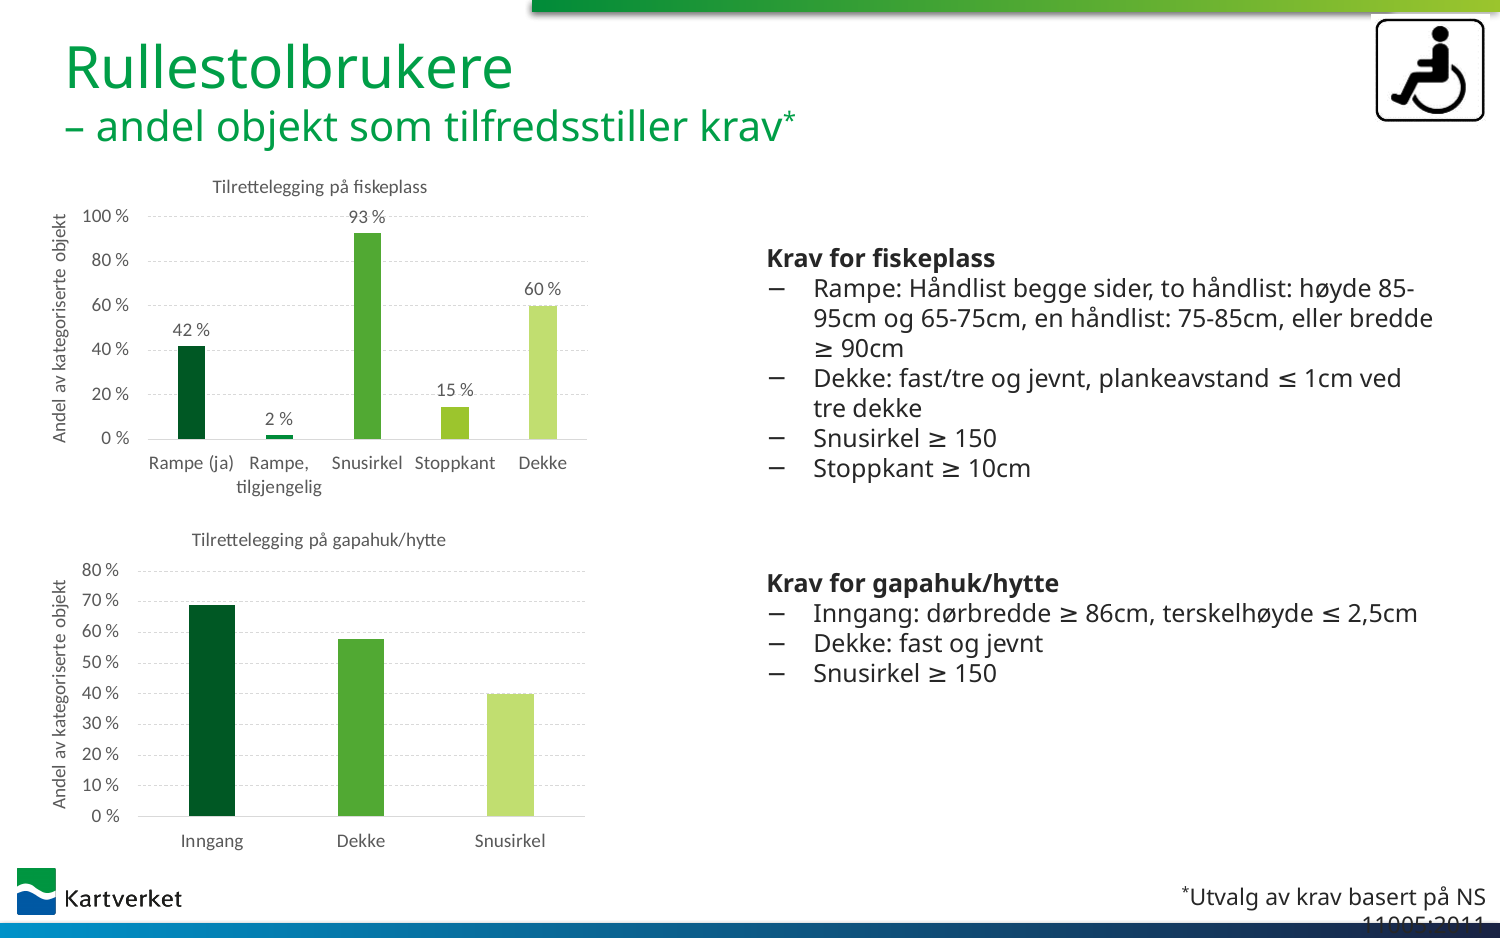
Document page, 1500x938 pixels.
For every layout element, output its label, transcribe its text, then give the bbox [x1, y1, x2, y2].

text_box Krav for fiskeplass Rampe: Håndlist begge sider, to håndlist: høyde 85-95cm og 65-75cm, en håndlist: 75-85cm, eller bredde ≥ 90cm Dekke: fast/tre og jevnt, plankeavstand ≤ 1cm ved tre dekke Snusirkel ≥ 150 Stoppkant ≥ 10cm [751, 235, 1452, 490]
picture [41, 520, 596, 859]
picture [41, 166, 598, 505]
text_box Rullestolbrukere – andel objekt som tilfredsstiller krav* [49, 29, 1431, 158]
picture [1371, 13, 1491, 127]
text_box Krav for gapahuk/hytte Inngang: dørbredde ≥ 86cm, terskelhøyde ≤ 2,5cm Dekke: fast og jevnt Snusirkel ≥ 150 [751, 560, 1452, 695]
text_box *Utvalg av krav basert på NS 11005:2011 [1068, 873, 1500, 938]
